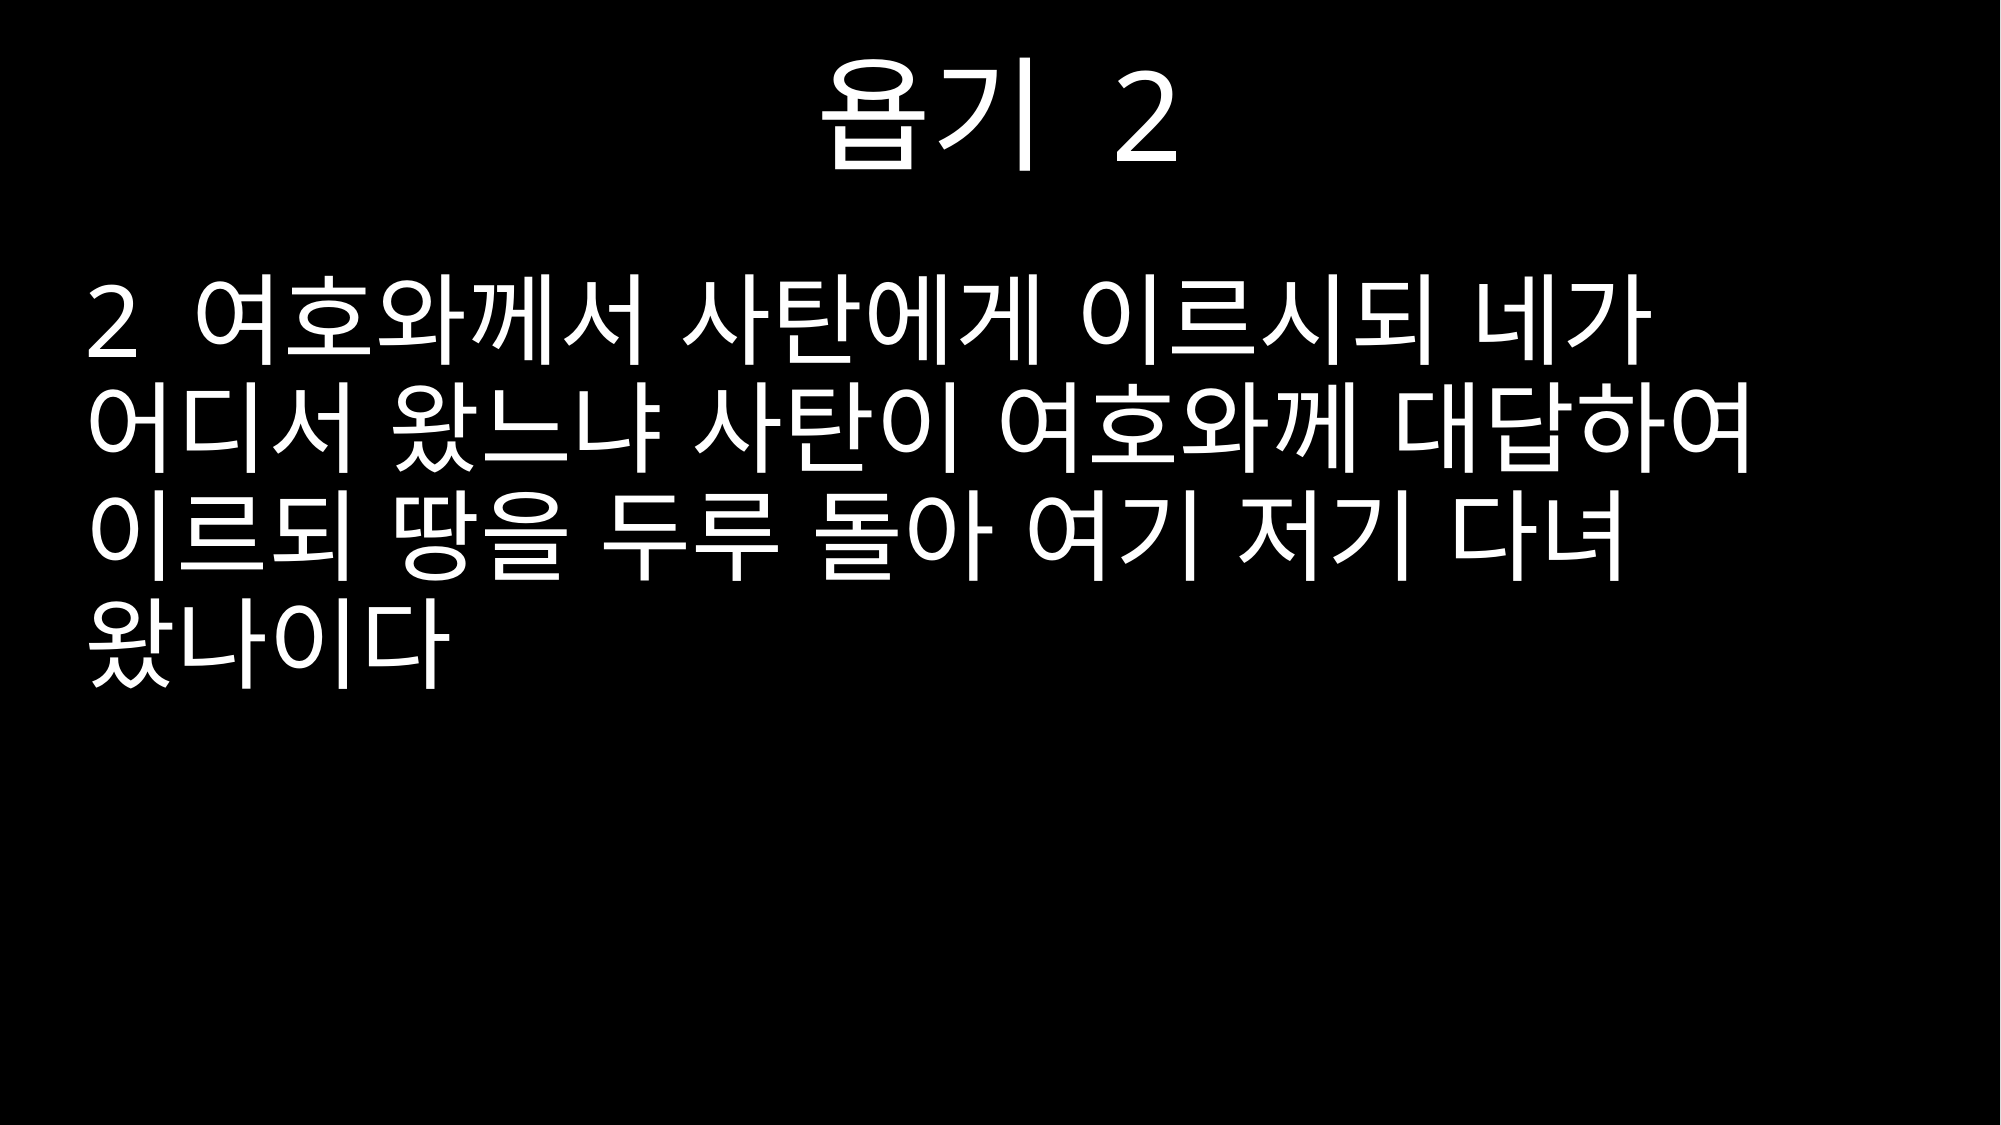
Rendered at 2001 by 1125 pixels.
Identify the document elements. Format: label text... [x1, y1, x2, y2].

footer 욥기 2 [0, 32, 2000, 192]
picture [0, 0, 2001, 1125]
list 2 여호와께서 사탄에게 이르시되 네가 어디서 왔느냐 사탄이 여호와께 대답하여 이르되 땅을 두루 돌아 여기 저기 다녀 왔나이다 [69, 263, 1953, 423]
